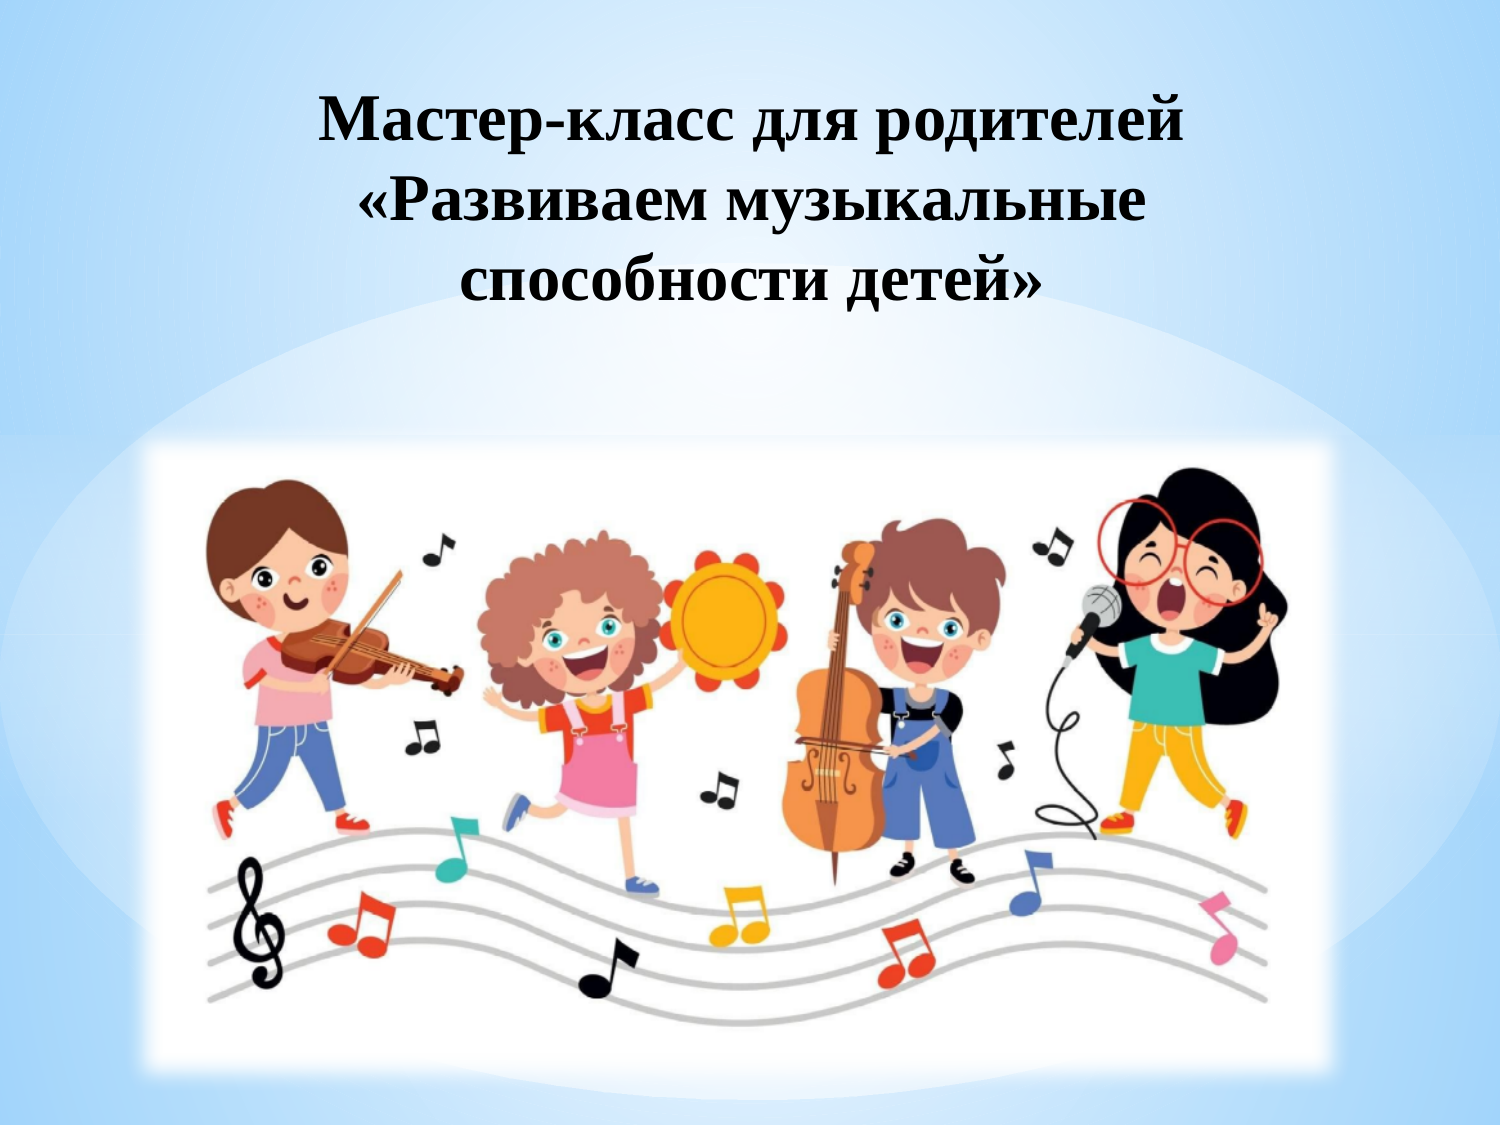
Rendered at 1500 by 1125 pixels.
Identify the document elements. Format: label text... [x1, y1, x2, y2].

picture [123, 420, 1353, 1094]
title Мастер-класс для родителей «Развиваем музыкальные способности детей» [134, 66, 1341, 327]
